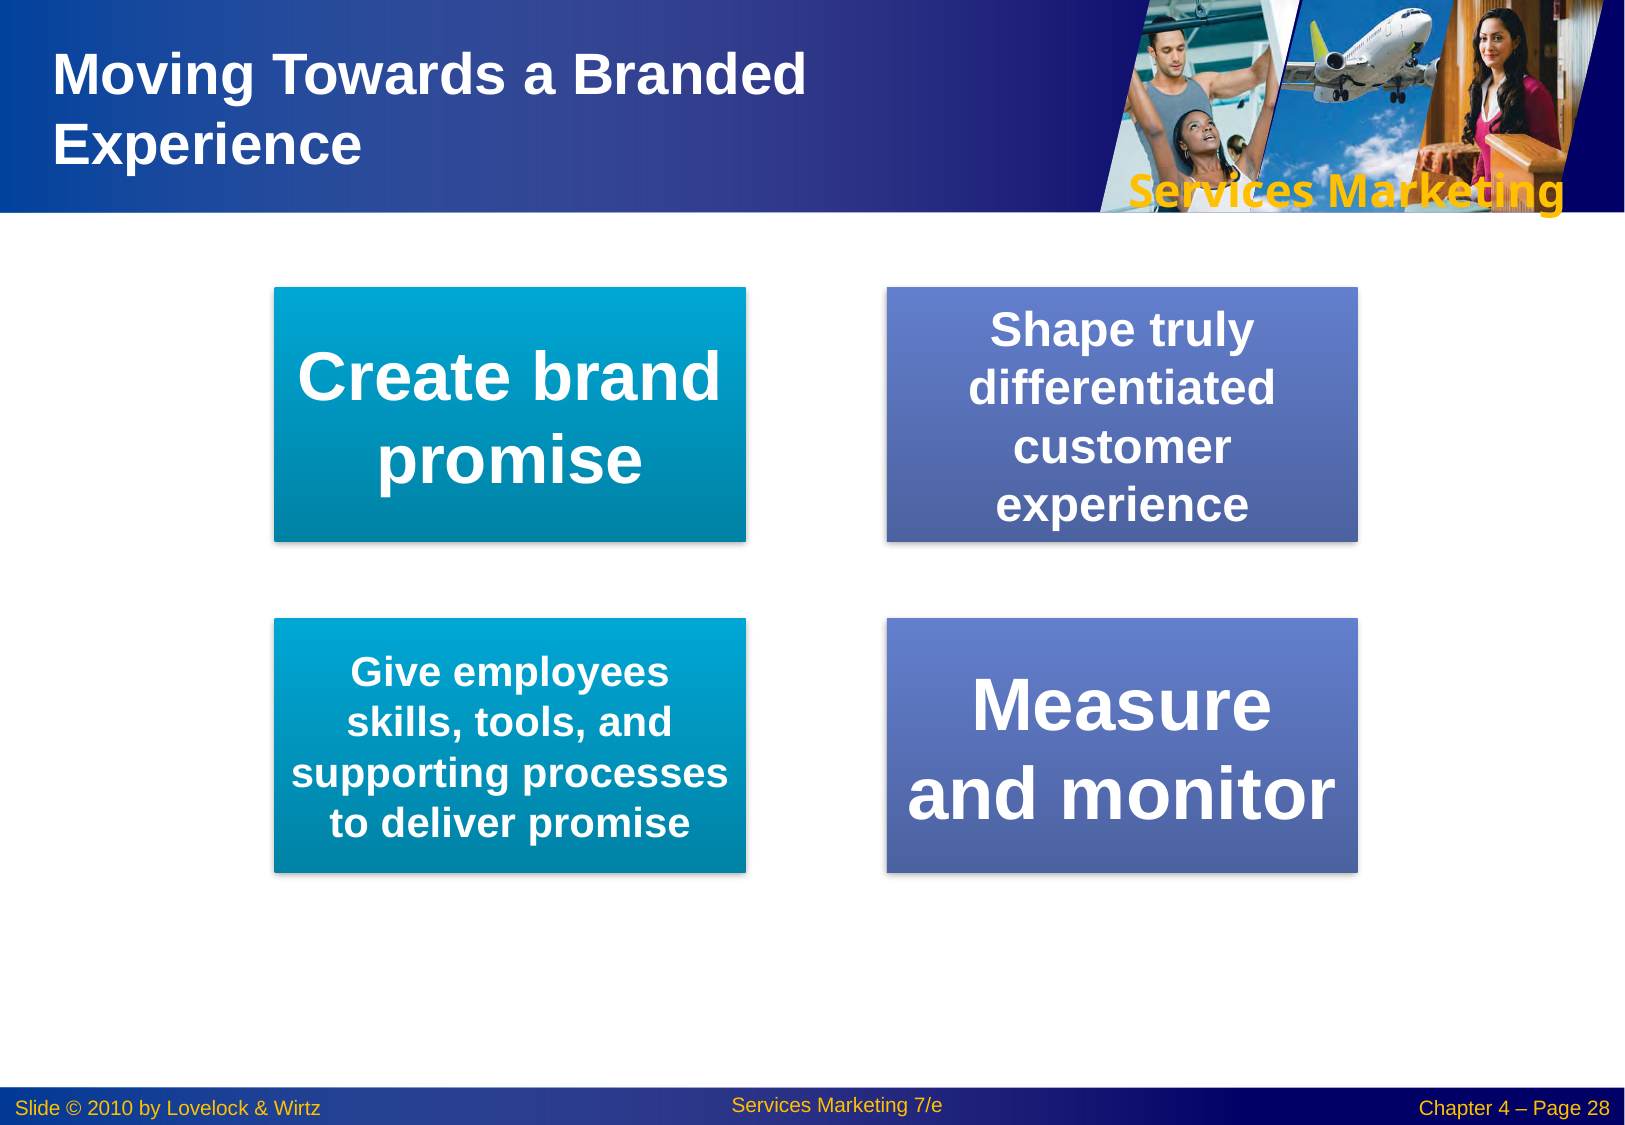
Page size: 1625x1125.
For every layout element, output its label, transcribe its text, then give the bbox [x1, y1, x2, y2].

picture [1546, 187, 1556, 202]
picture [1162, 186, 1172, 192]
picture [1100, 0, 1604, 213]
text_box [274, 287, 1358, 1010]
title Moving Towards a Branded Experience [36, 37, 1088, 176]
